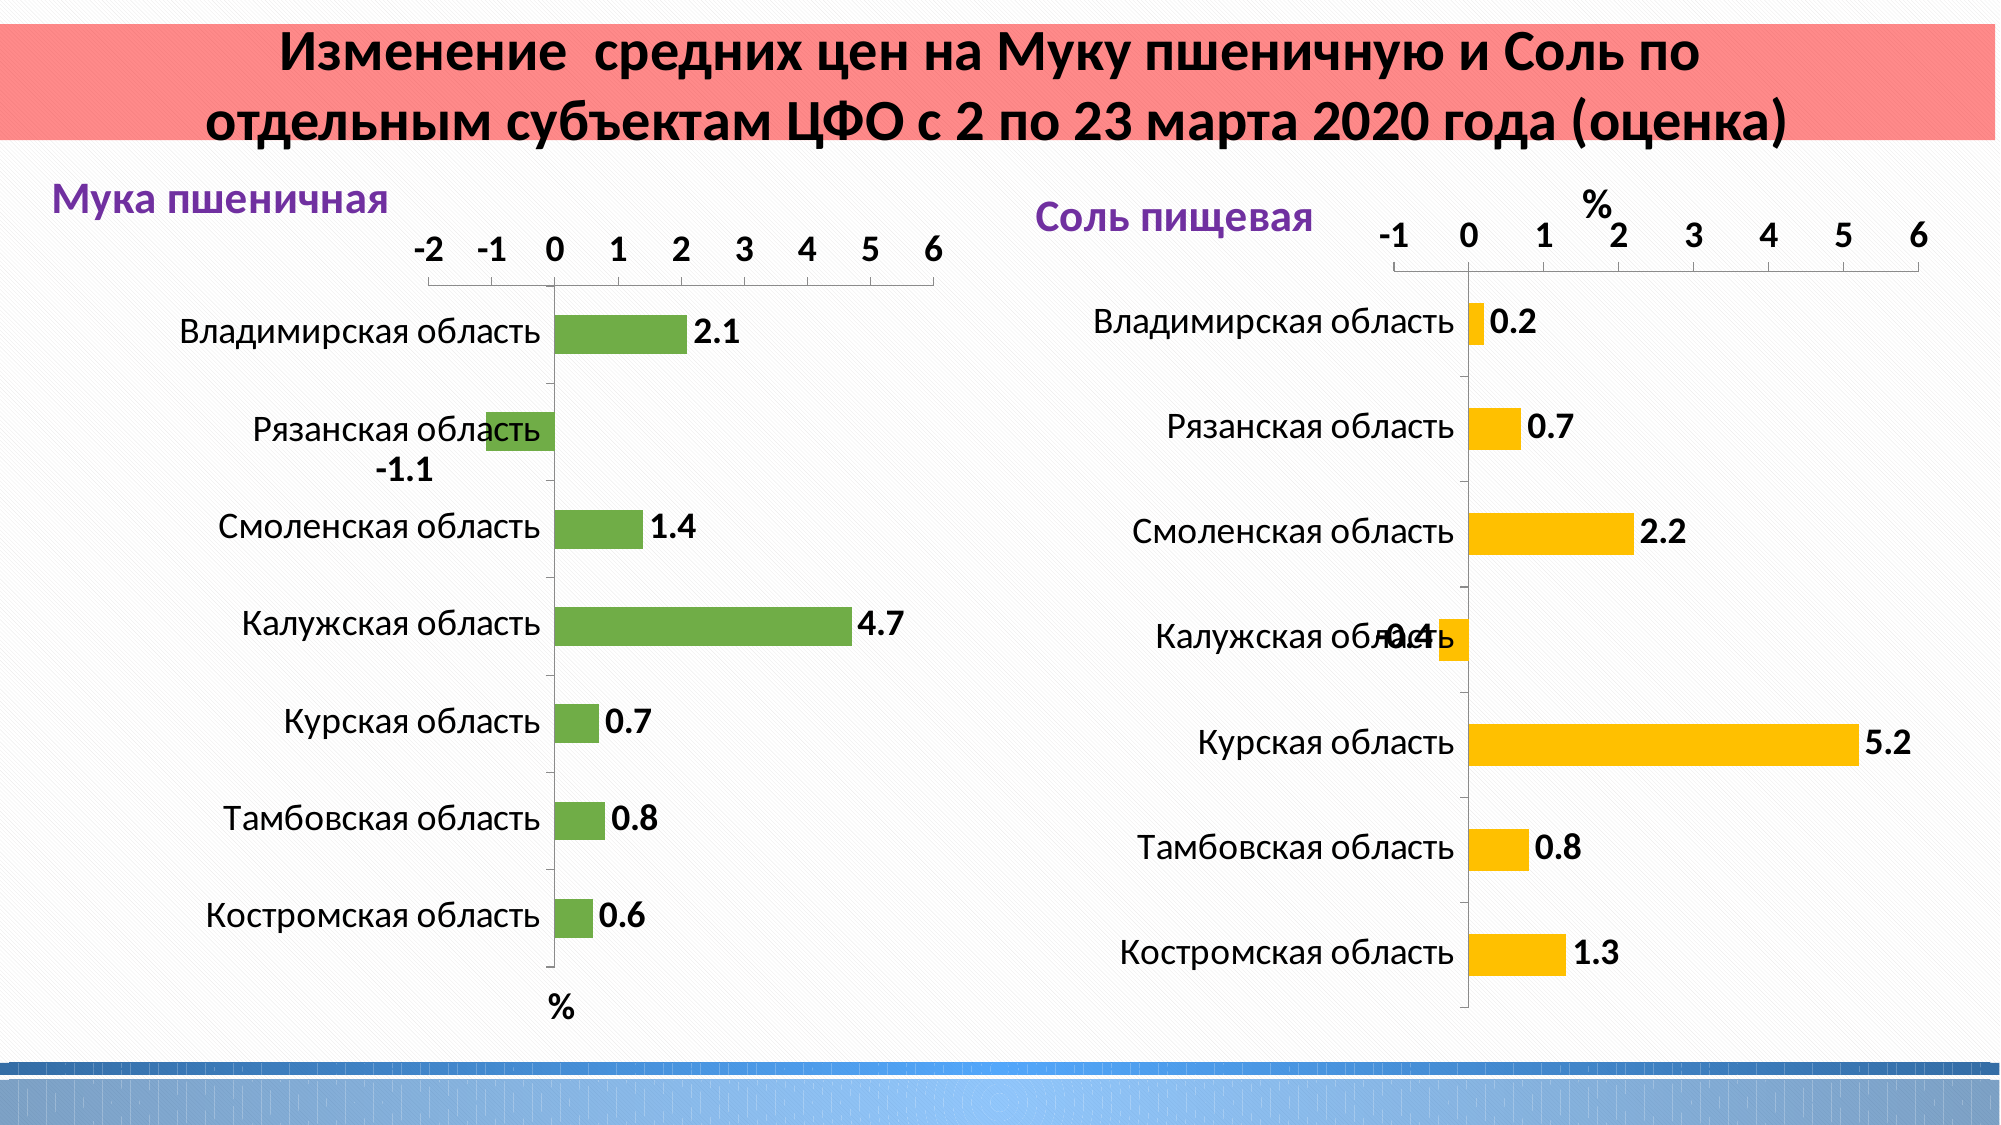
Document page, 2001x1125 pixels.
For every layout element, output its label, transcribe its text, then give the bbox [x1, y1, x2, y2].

text_box Изменение средних цен на Муку пшеничную и Соль по отдельным субъектам ЦФО с 2 по 23 марта 2020 года (оценка) [0, 24, 1996, 141]
chart [1014, 173, 1952, 1031]
chart [21, 163, 998, 1041]
